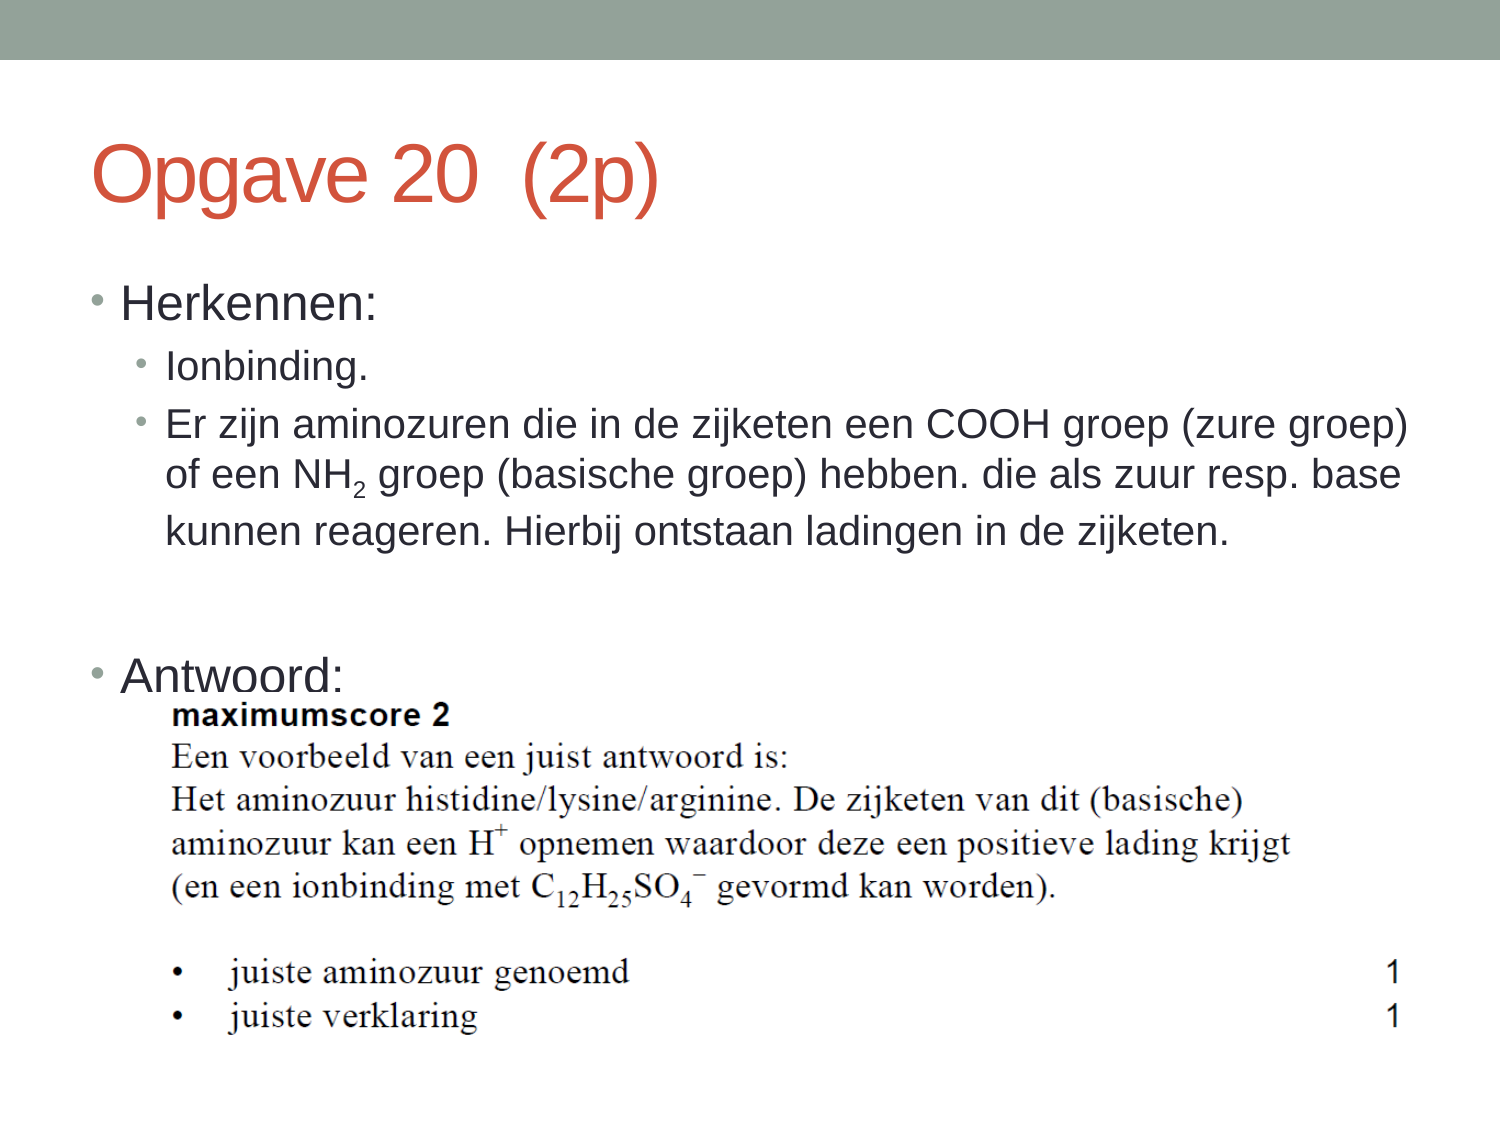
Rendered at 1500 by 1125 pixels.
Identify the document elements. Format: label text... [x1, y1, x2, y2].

title Opgave 20 (2p) [75, 87, 1425, 250]
picture [147, 692, 1425, 1058]
list Herkennen: Ionbinding. Er zijn aminozuren die in de zijketen een COOH groep (zure groep) of een NH2 groep (basische groep) hebben. die als zuur resp. base kunnen reageren. Hierbij ontstaan ladingen in de zijketen. Antwoord: [75, 262, 1425, 1063]
